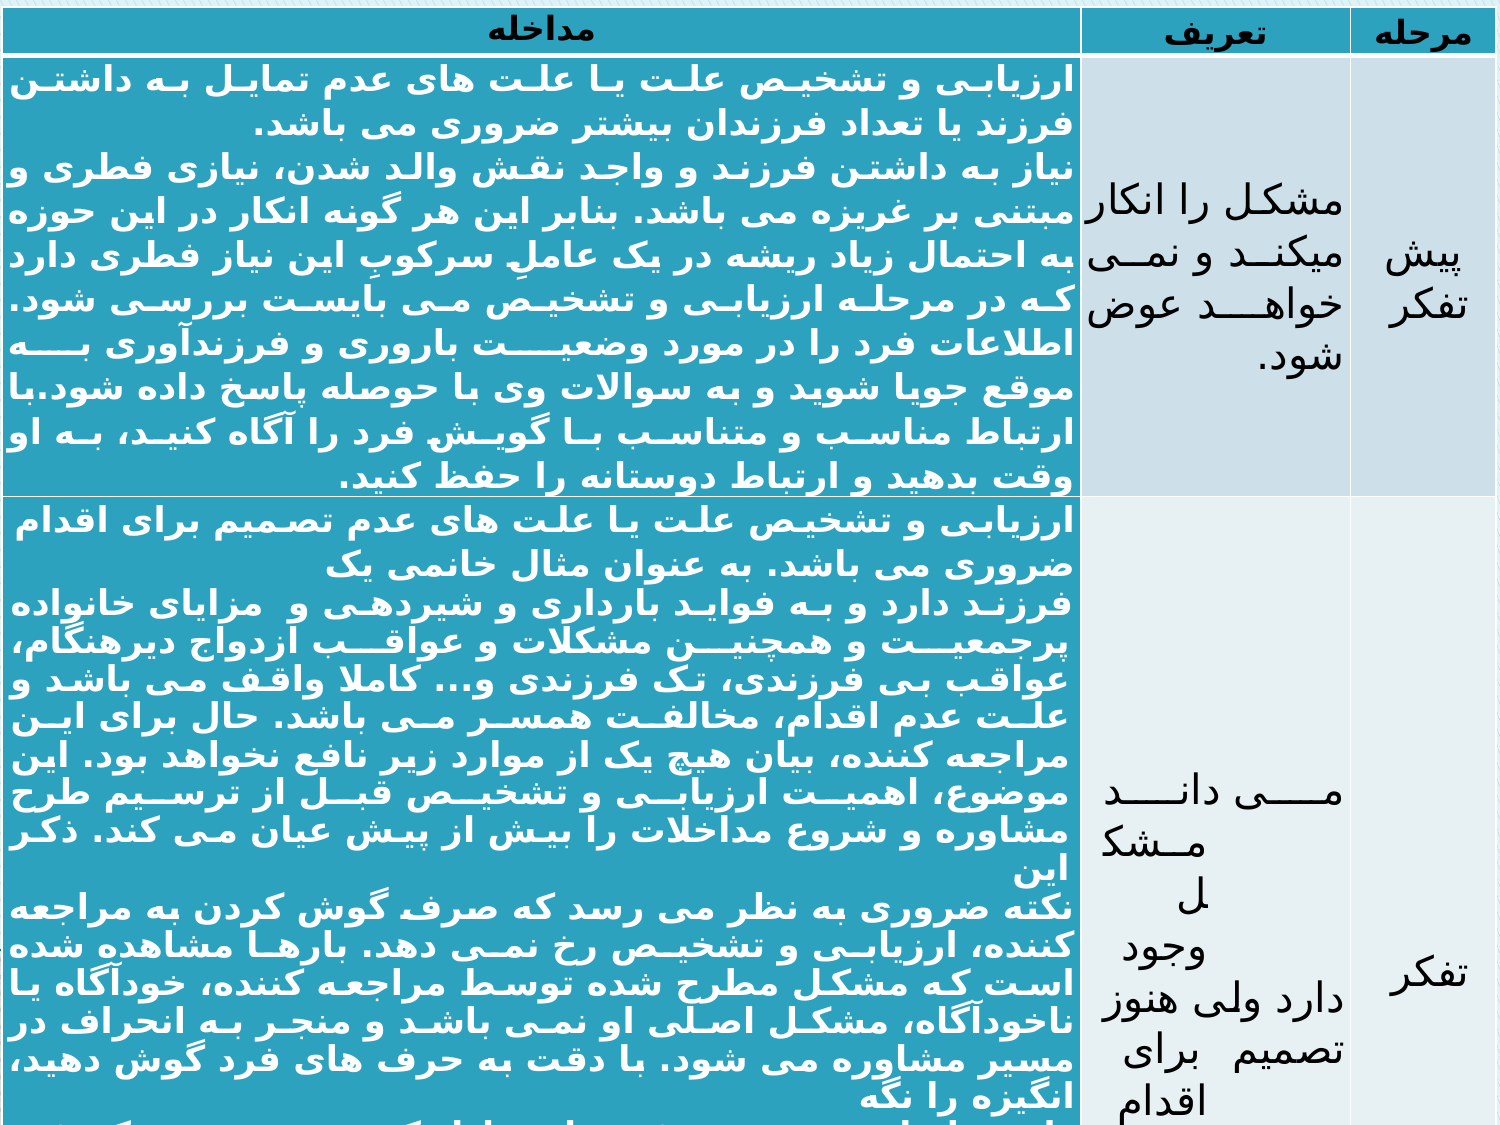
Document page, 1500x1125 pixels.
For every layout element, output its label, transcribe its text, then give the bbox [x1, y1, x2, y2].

table_cell ارزیابی و تشخیص علت یا علت های عدم تصمیم برای اقدام ضروری می باشد. به عنوان مثال خانمی یک فرزند دارد و به فواید بارداری و شیردهی و مزایای خانواده پرجمعیت و همچنین مشکلات و عواقب ازدواج دیرهنگام، عواقب بی فرزندی، تک فرزندی و... کاملا واقف می باشد و علت عدم اقدام، مخالفت همسر می باشد. حال برای این مراجعه کننده، بیان هیچ یک از موارد زیر نافع نخواهد بود. این موضوع، اهمیت ارزیابی و تشخیص قبل از ترسیم طرح مشاوره و شروع مداخلات را بیش از پیش عیان می کند. ذکر این نکته ضروری به نظر می رسد که صرف گوش کردن به مراجعه کننده، ارزیابی و تشخیص رخ نمی دهد. بارها مشاهده شده است که مشکل مطرح شده توسط مراجعه کننده، خودآگاه یا ناخودآگاه، مشکل اصلی او نمی باشد و منجر به انحراف در مسیر مشاوره می شود. با دقت به حرف های فرد گوش دهید، انگیزه را نگه دارید، اثرات مثبت و منفی را متعادل کنید. در صورتی که فرد بی فرزند یا تک فرزند است ،در مورد فوایدبارداری و شیردهی و مزایای خانواده پرجمعیت را شرح دهید. فهرستی از مشکلات و عواقب )ازدواج دیرهنگام، عواقب بی فرزندی، تک فرزندی و..( تهیه کنید و با مراجعه گفتگو کنید. به سوالات، شبهات و باورهای نادرست فرد در خصوص فرزندآوری با حوصله و دقت پاسخ دهید و اطلاعات درست را جایگزیناطلاعات غلط کنید. [3, 497, 1080, 1125]
table_cell پیش تفکر [1351, 58, 1495, 496]
table_header مرحله [1351, 8, 1495, 53]
table_cell تفکر [1351, 497, 1495, 1125]
table_cell ارزیابی و تشخیص علت یا علت های عدم تمایل به داشتن فرزند یا تعداد فرزندان بیشتر ضروری می باشد. نیاز به داشتن فرزند و واجد نقش والد شدن، نیازی فطری و مبتنی بر غریزه می باشد. بنابر این هر گونه انکار در این حوزه به احتمال زیاد ریشه در یک عاملِ سرکوبِ این نیاز فطری دارد که در مرحله ارزیابی و تشخیص می بایست بررسی شود. اطلاعات فرد را در مورد وضعیت باروری و فرزندآوری به موقع جویا شوید و به سوالات وی با حوصله پاسخ داده شود.با ارتباط مناسب و متناسب با گویش فرد را آگاه کنید، به او وقت بدهید و ارتباط دوستانه را حفظ کنید. [3, 58, 1080, 496]
table_cell مشکل را انکار میکند و نمی خواهد عوض شود. [1082, 58, 1350, 496]
table_header مداخله [3, 8, 1080, 53]
table_header تعریف [1082, 8, 1350, 53]
table_cell می داند مشکل وجود دارد ولی هنوز تصمیم برای اقدام ندارد. [1082, 497, 1350, 1125]
